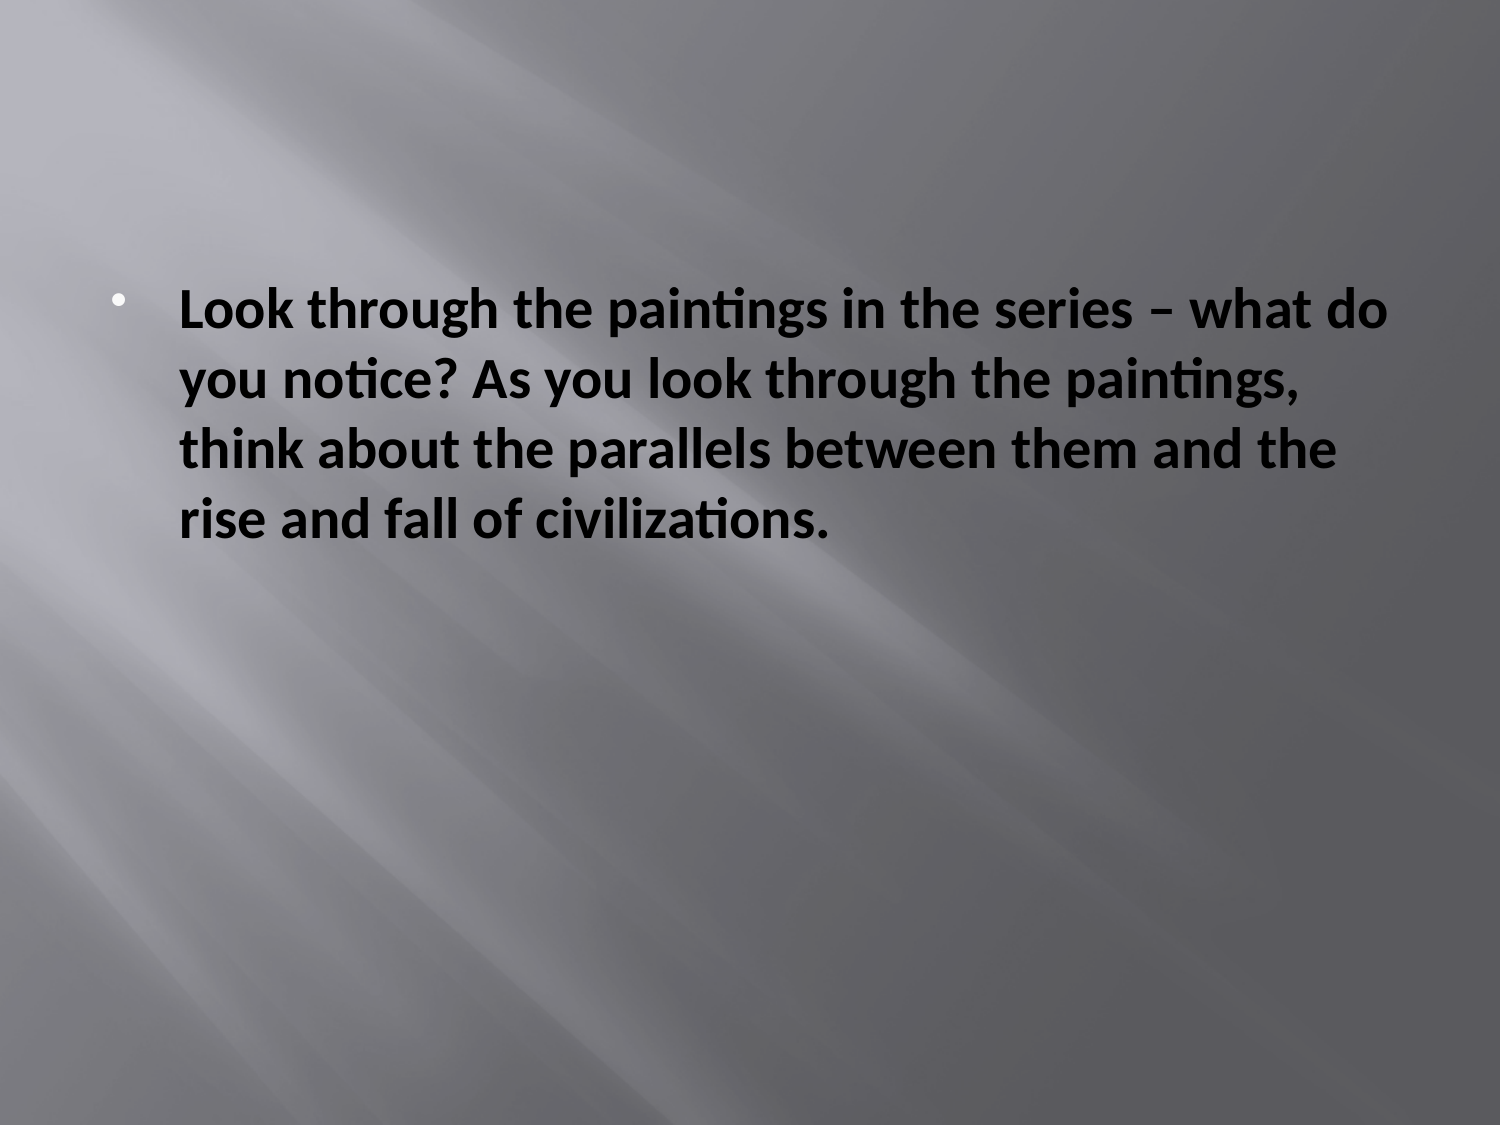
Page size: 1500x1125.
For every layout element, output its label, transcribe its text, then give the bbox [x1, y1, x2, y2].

list Look through the paintings in the series – what do you notice? As you look through the paintings, think about the parallels between them and the rise and fall of civilizations. [75, 262, 1425, 1035]
